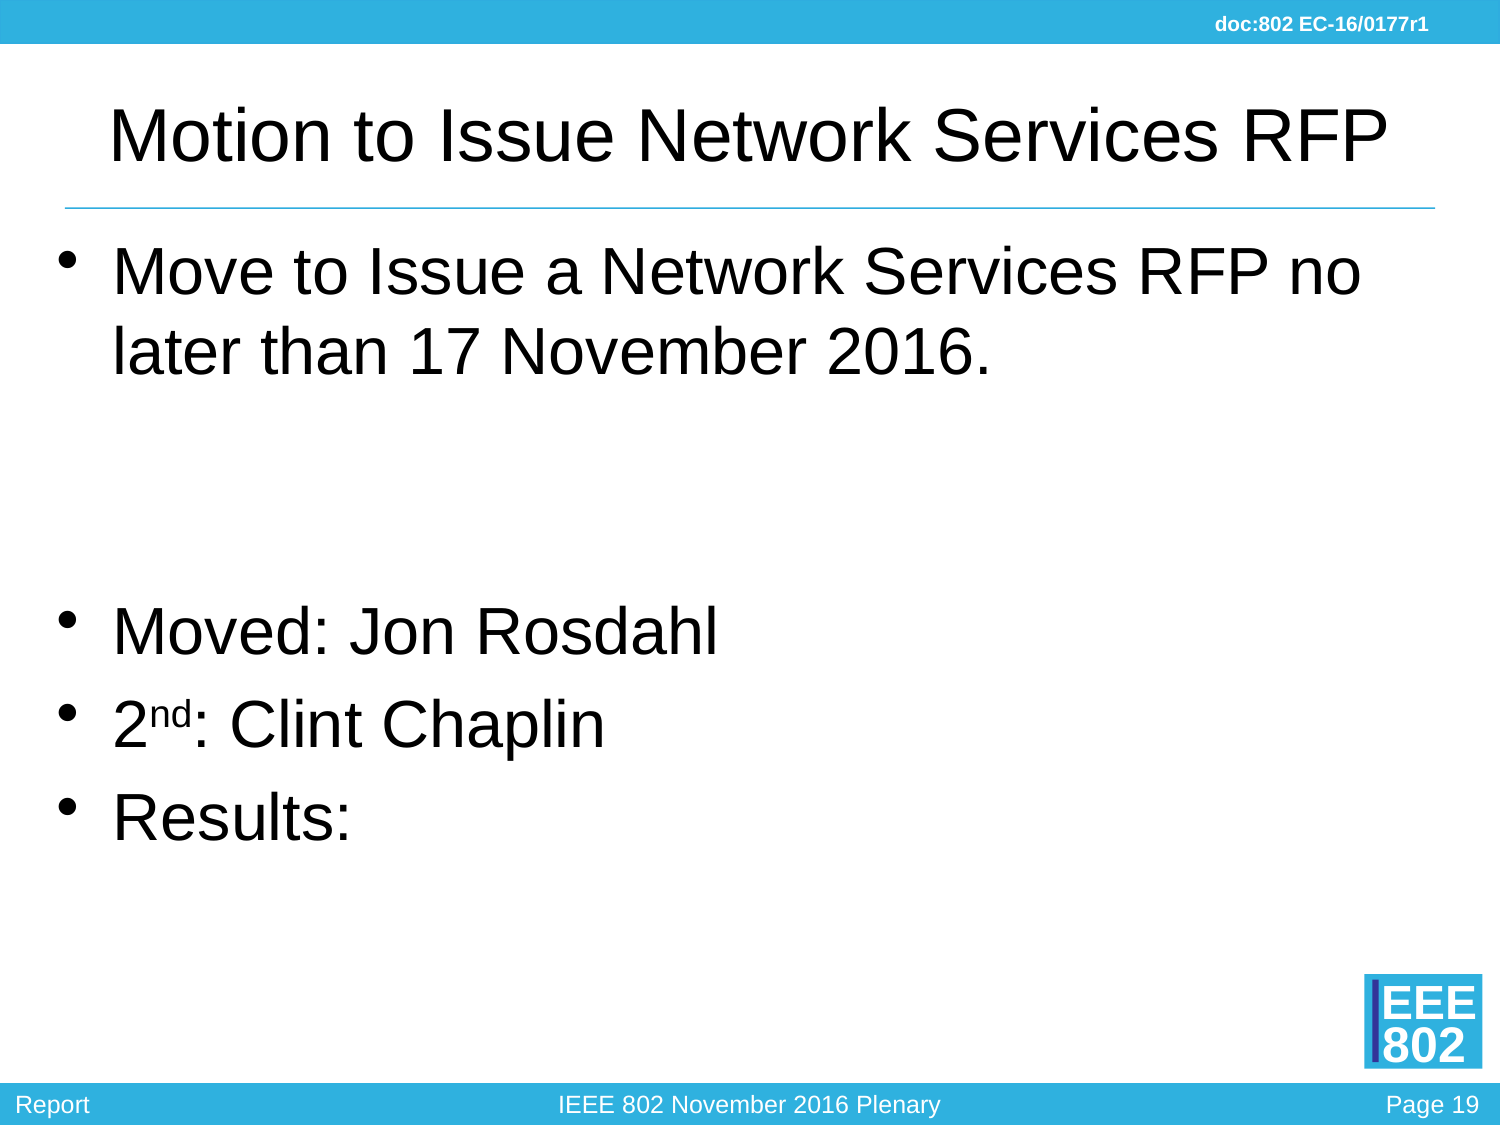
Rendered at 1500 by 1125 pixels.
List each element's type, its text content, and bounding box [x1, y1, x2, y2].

list Move to Issue a Network Services RFP no later than 17 November 2016. Moved: Jon Rosdahl 2nd: Clint Chaplin Results: [41, 220, 1392, 963]
title Motion to Issue Network Services RFP [75, 66, 1425, 197]
